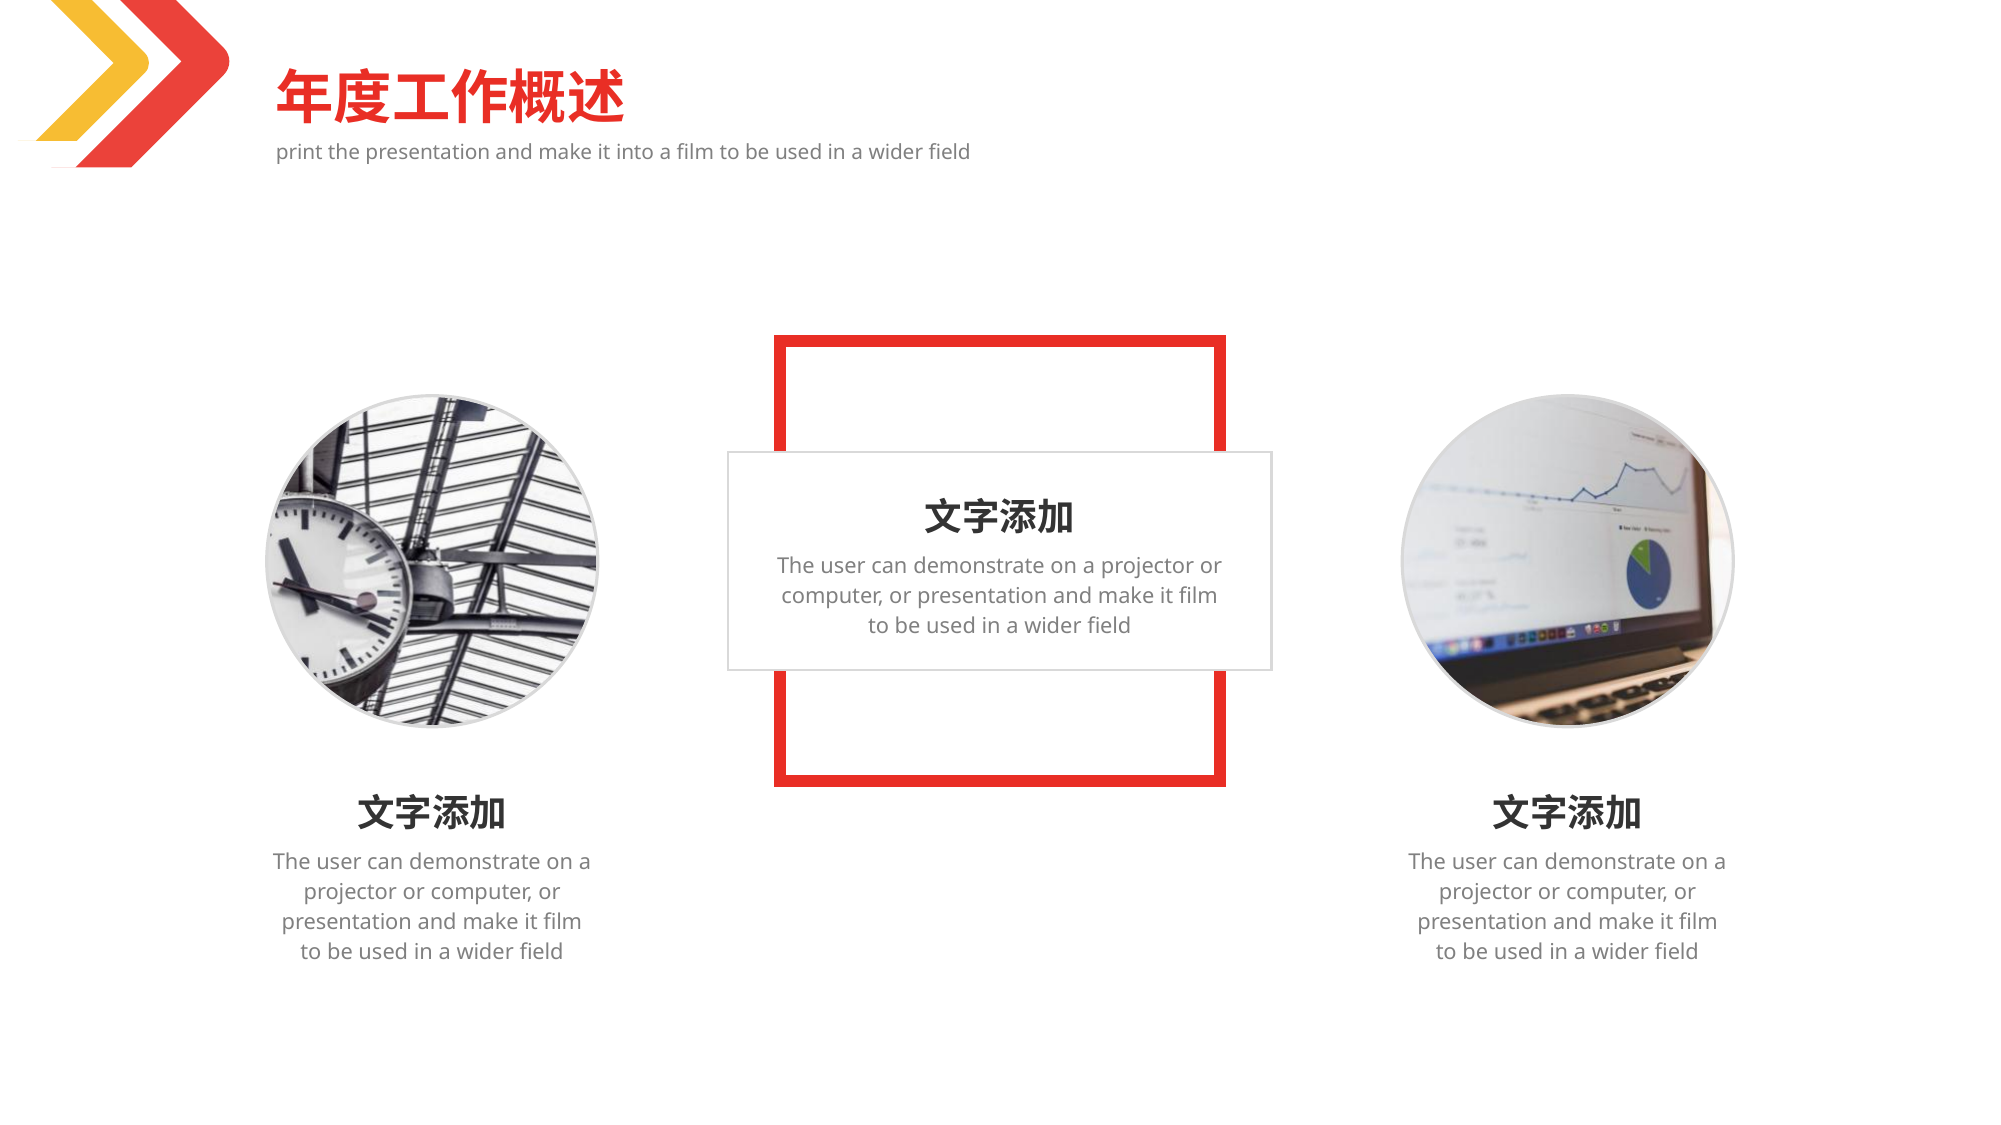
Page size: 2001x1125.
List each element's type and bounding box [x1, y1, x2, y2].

text_box [265, 394, 599, 728]
text_box [728, 341, 1272, 782]
text_box [1401, 394, 1735, 728]
text_box [1392, 781, 1743, 973]
text_box [257, 781, 608, 973]
text_box [0, 0, 1169, 193]
